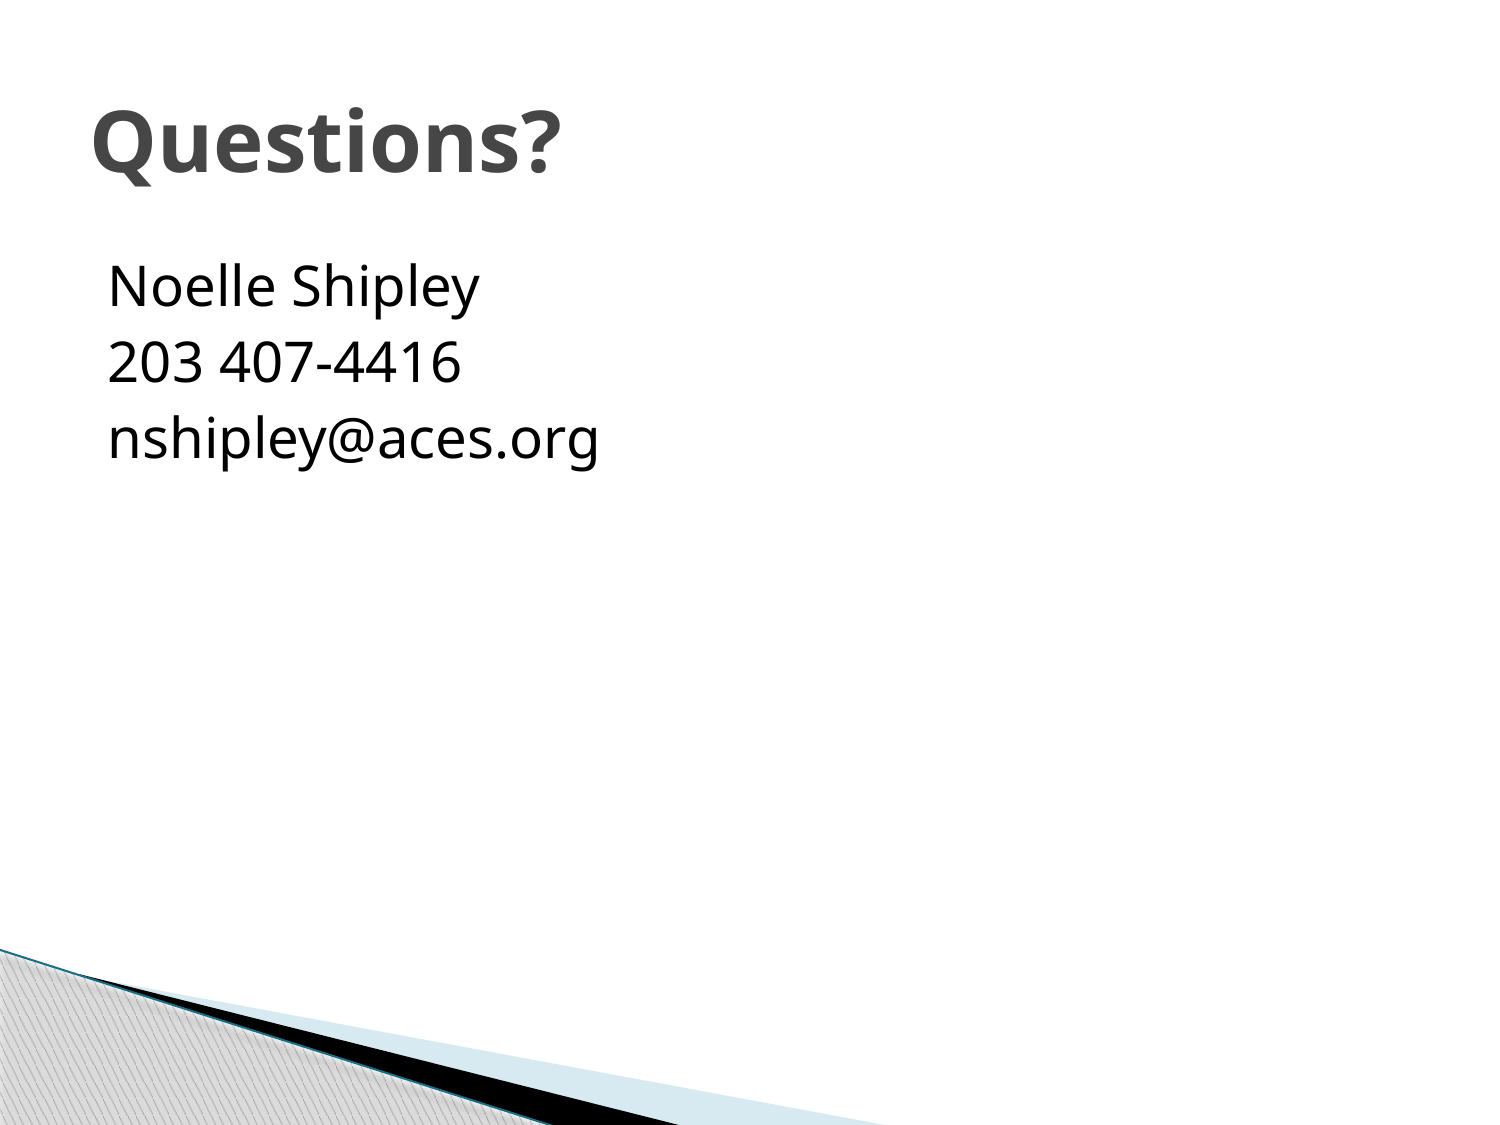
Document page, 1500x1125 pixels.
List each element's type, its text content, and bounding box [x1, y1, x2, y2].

list Noelle Shipley 203 407-4416 nshipley@aces.org [75, 243, 1425, 986]
title Questions? [75, 45, 1425, 233]
